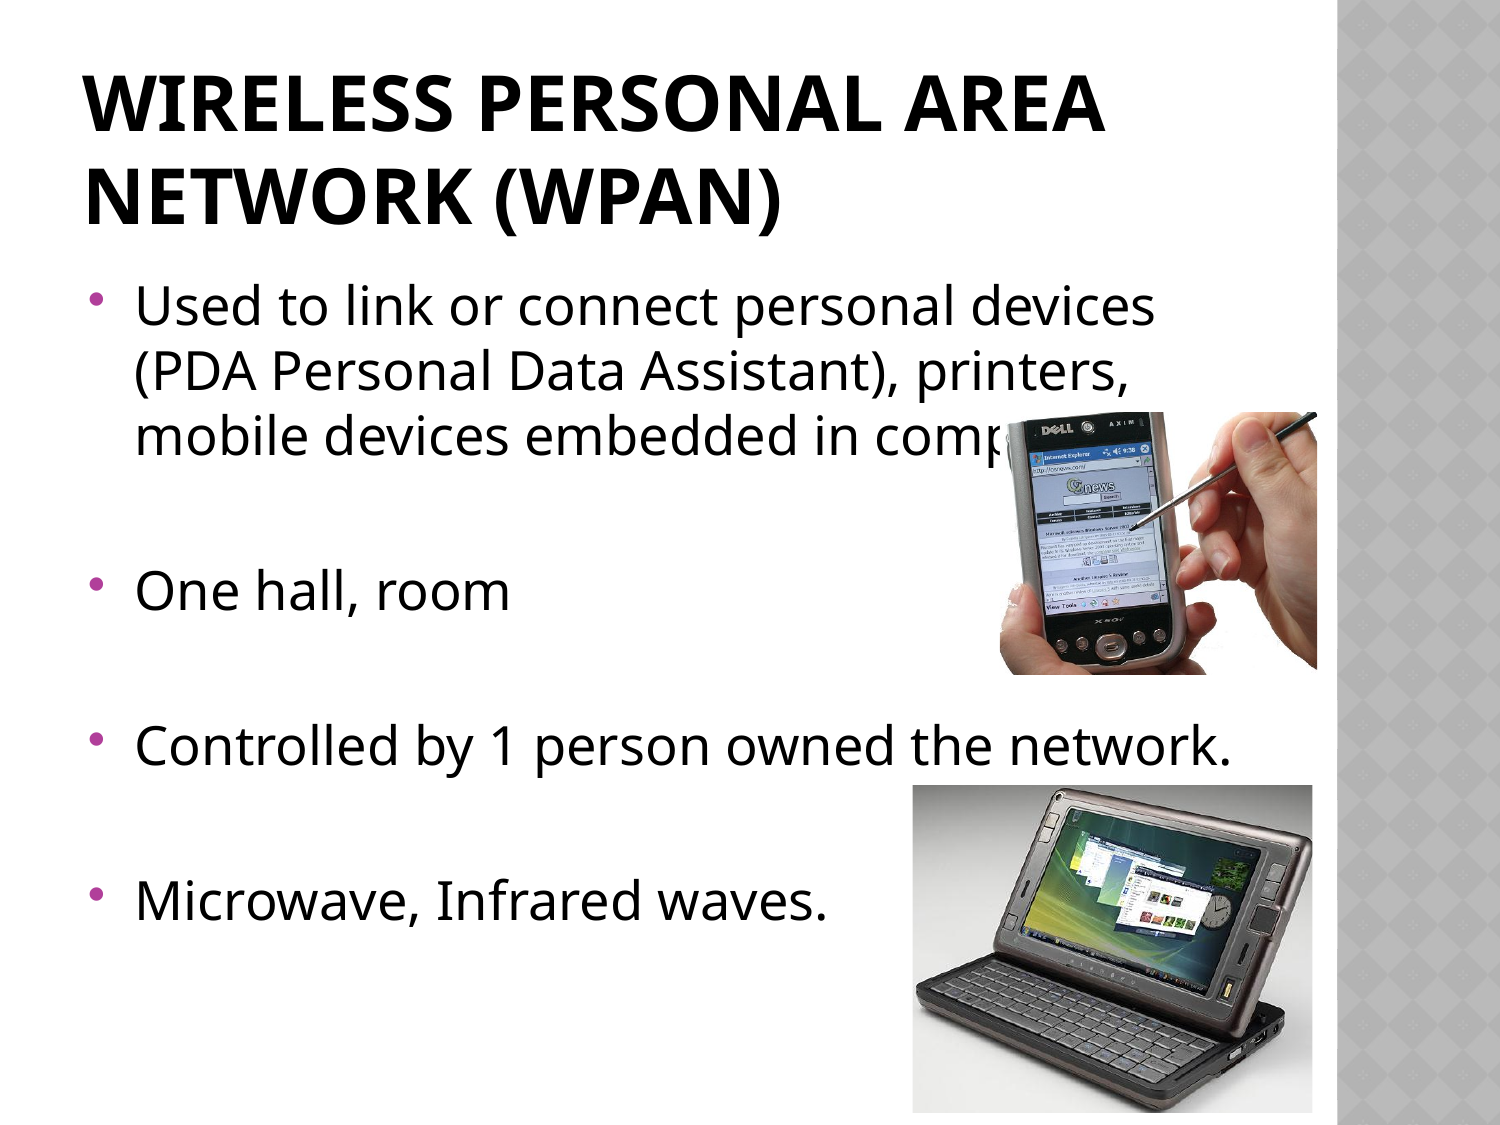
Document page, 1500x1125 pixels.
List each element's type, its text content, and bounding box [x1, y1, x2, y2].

title Wireless Personal Area Network (WPAN) [75, 52, 1263, 240]
picture [912, 785, 1313, 1113]
picture [999, 412, 1318, 676]
list Used to link or connect personal devices (PDA Personal Data Assistant), printers, mobile devices embedded in computers. One hall, room Controlled by 1 person owned the network. Microwave, Infrared waves. [75, 264, 1263, 1059]
